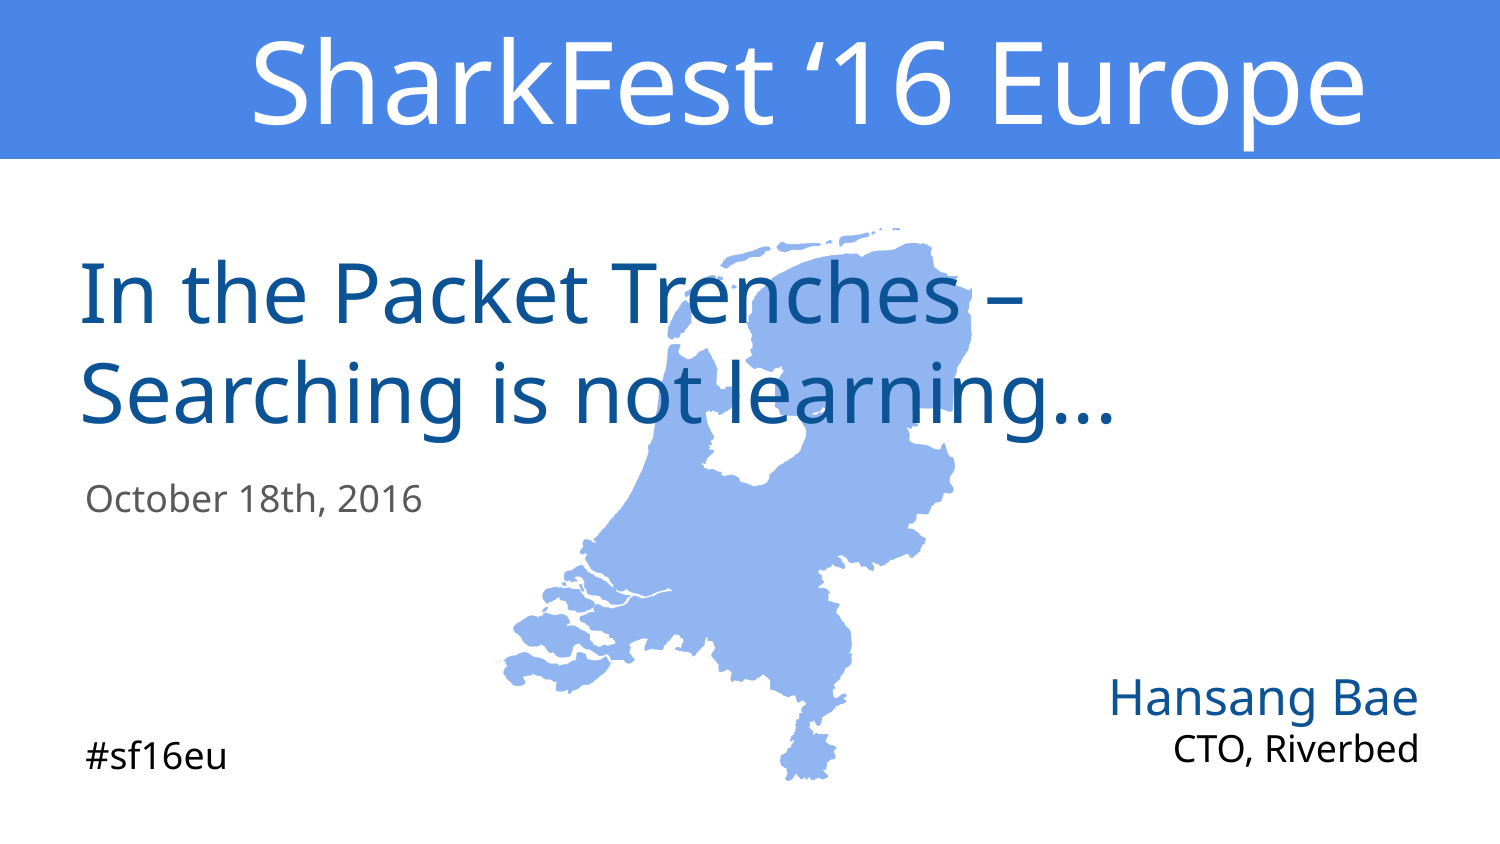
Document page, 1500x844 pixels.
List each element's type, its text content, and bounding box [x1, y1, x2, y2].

list CTO, Riverbed [64, 717, 1436, 791]
list In the Packet Trenches – Searching is not learning... [64, 232, 1436, 340]
list Hansang Bae [64, 658, 1436, 717]
list October 18th, 2016 [69, 467, 685, 562]
